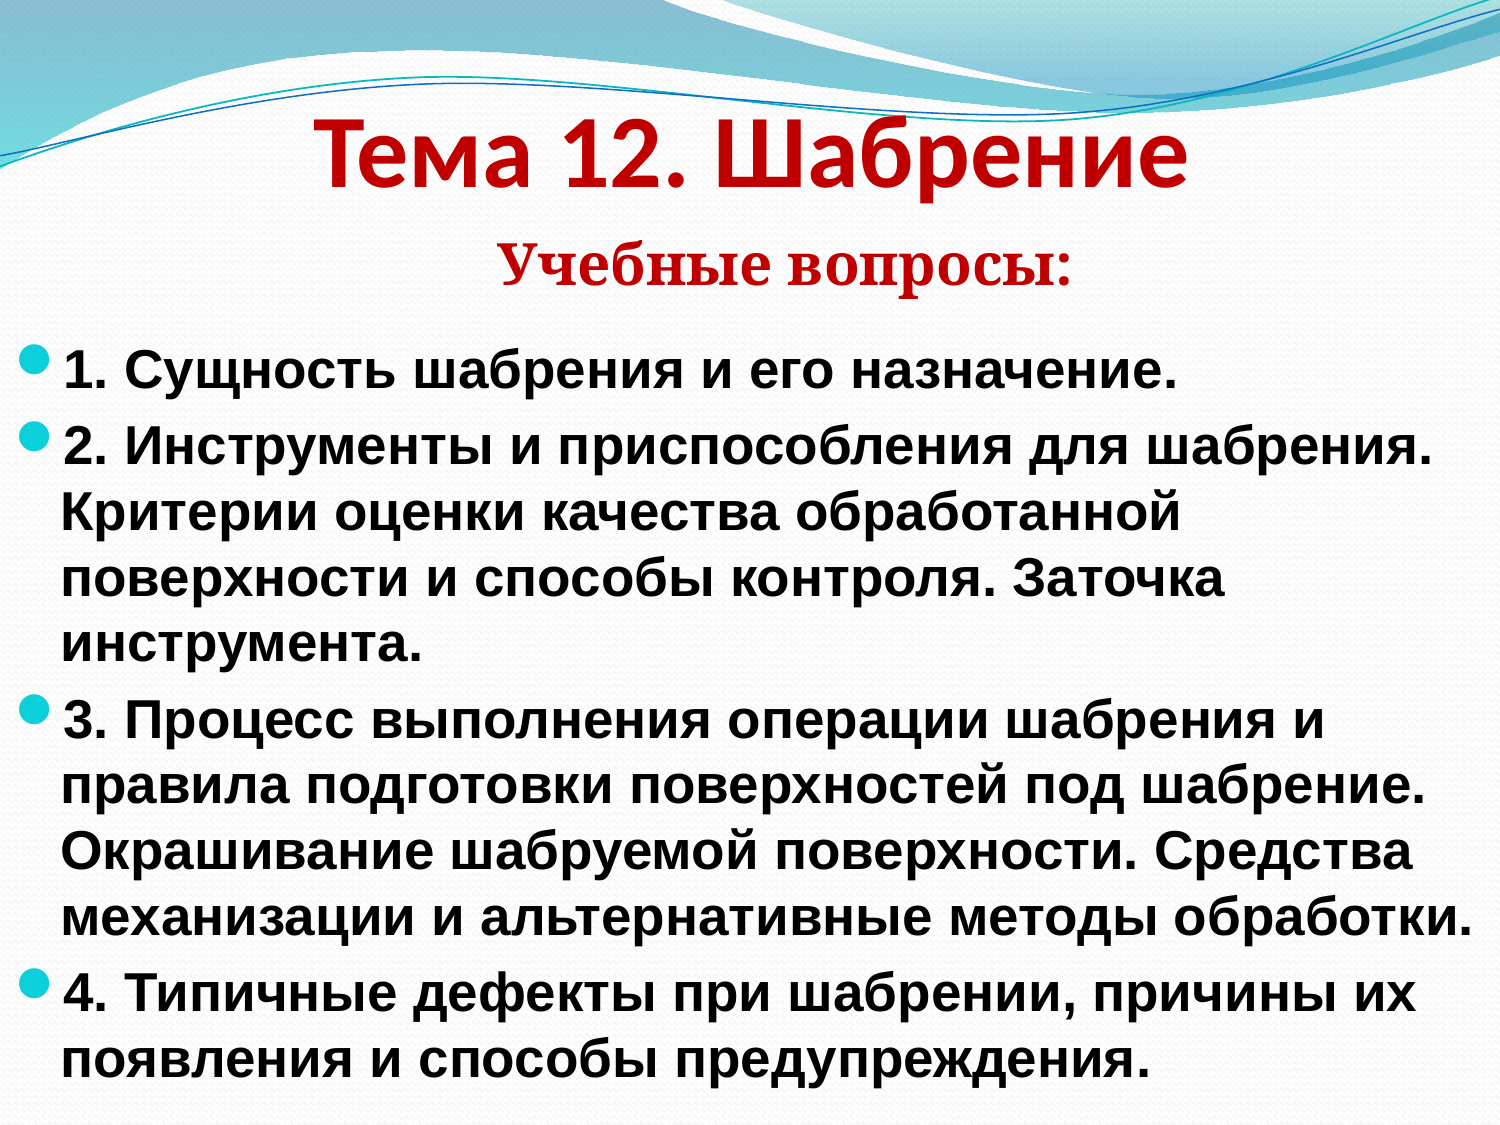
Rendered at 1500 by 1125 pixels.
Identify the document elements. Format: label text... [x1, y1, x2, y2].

title Тема 12. Шабрение [76, 0, 1427, 209]
text_box Учебные вопросы: [478, 219, 1093, 305]
list 1. Сущность шабрения и его назначение. 2. Инструменты и приспособления для шабрения. Критерии оценки качества обработанной поверхности и способы контроля. Заточка инструмента. 3. Процесс выполнения операции шабрения и правила подготовки поверхностей под шабрение. Окрашивание шабруемой поверхности. Средства механизации и альтернативные методы обработки. 4. Типичные дефекты при шабрении, причины их появления и способы предупреждения. [0, 326, 1500, 1125]
